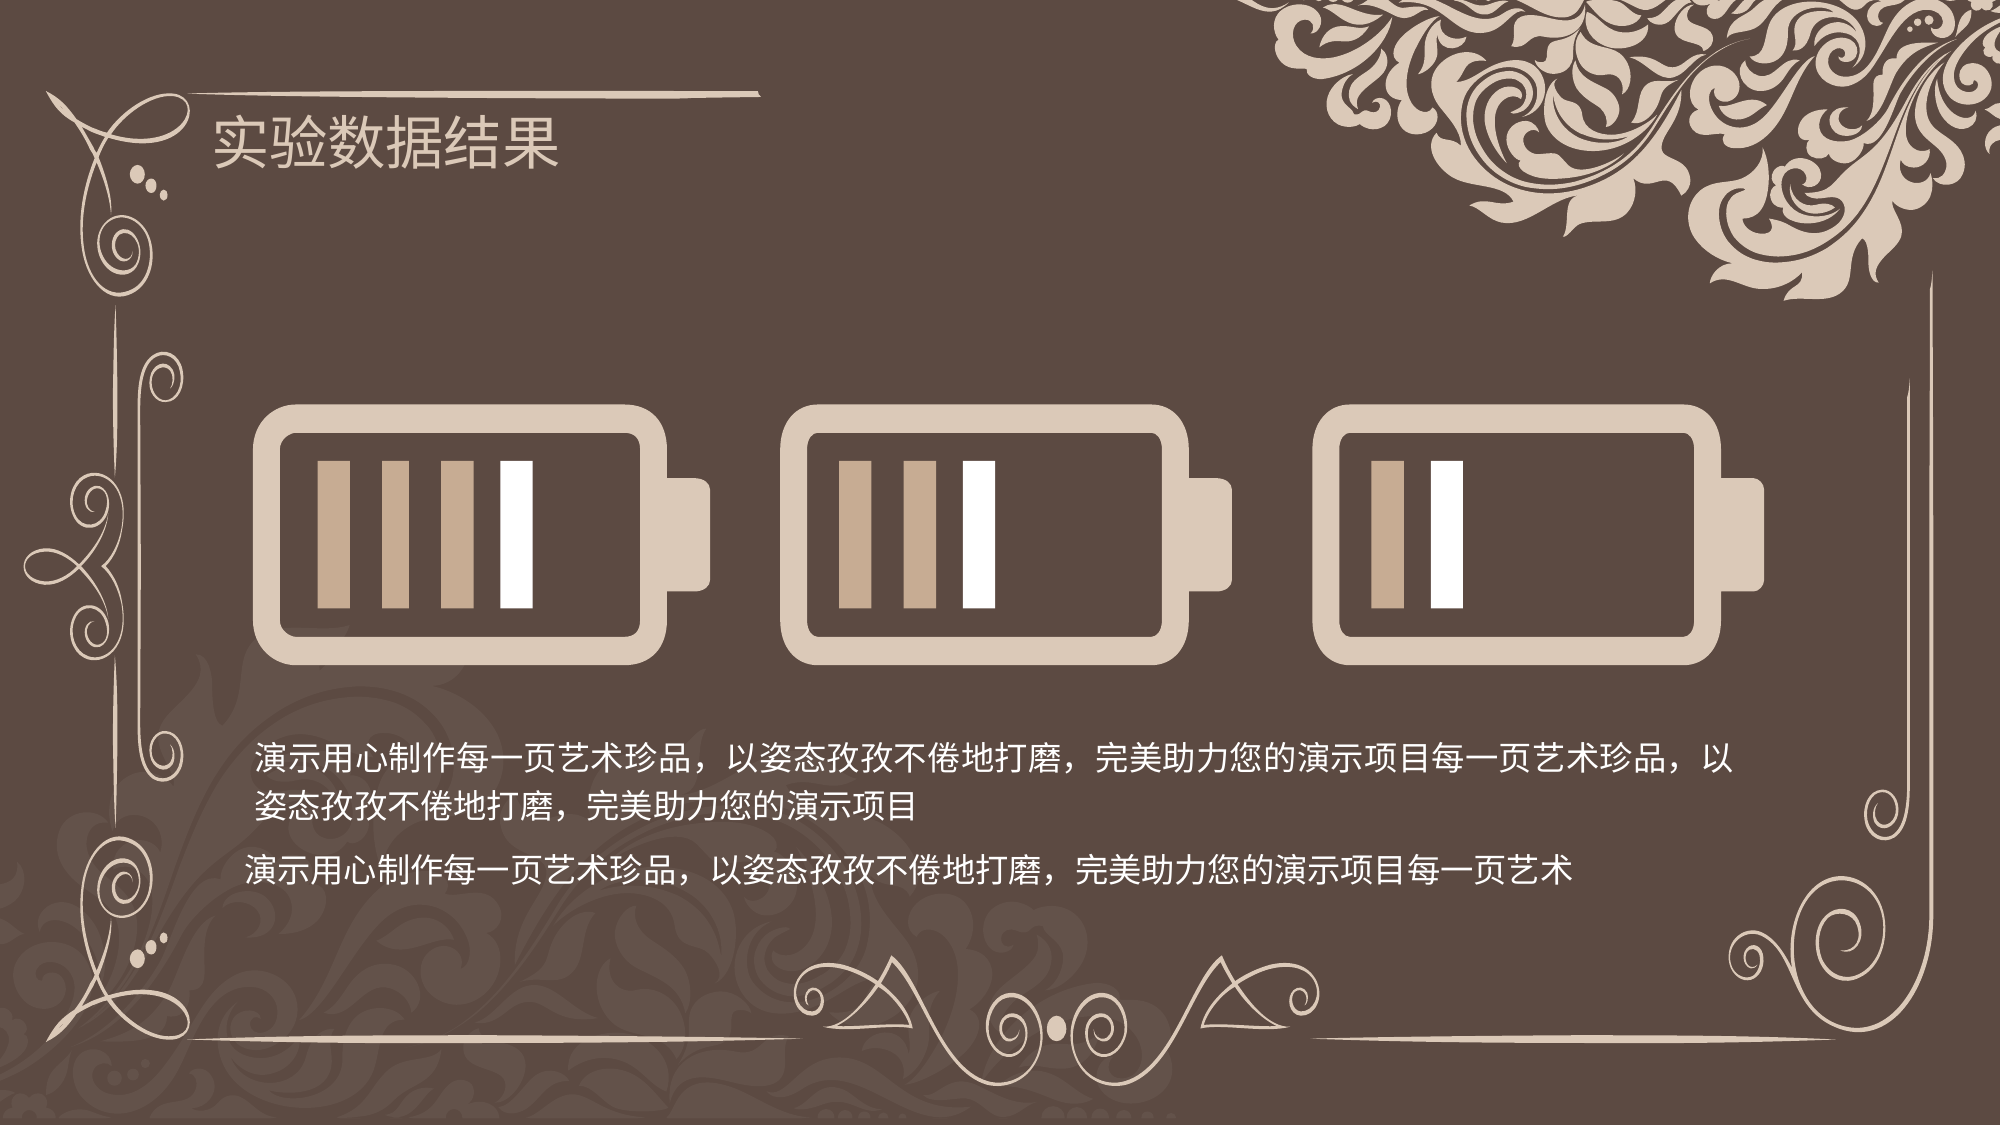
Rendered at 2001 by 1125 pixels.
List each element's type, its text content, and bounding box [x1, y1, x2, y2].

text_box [780, 404, 1232, 666]
text_box 实验数据结果 [196, 98, 681, 184]
text_box 演示用心制作每一页艺术珍品，以姿态孜孜不倦地打磨，完美助力您的演示项目每一页艺术 [229, 834, 1741, 897]
text_box 演示用心制作每一页艺术珍品，以姿态孜孜不倦地打磨，完美助力您的演示项目每一页艺术珍品，以姿态孜孜不倦地打磨，完美助力您的演示项目 [239, 721, 1751, 833]
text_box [252, 404, 710, 666]
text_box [1312, 404, 1765, 666]
